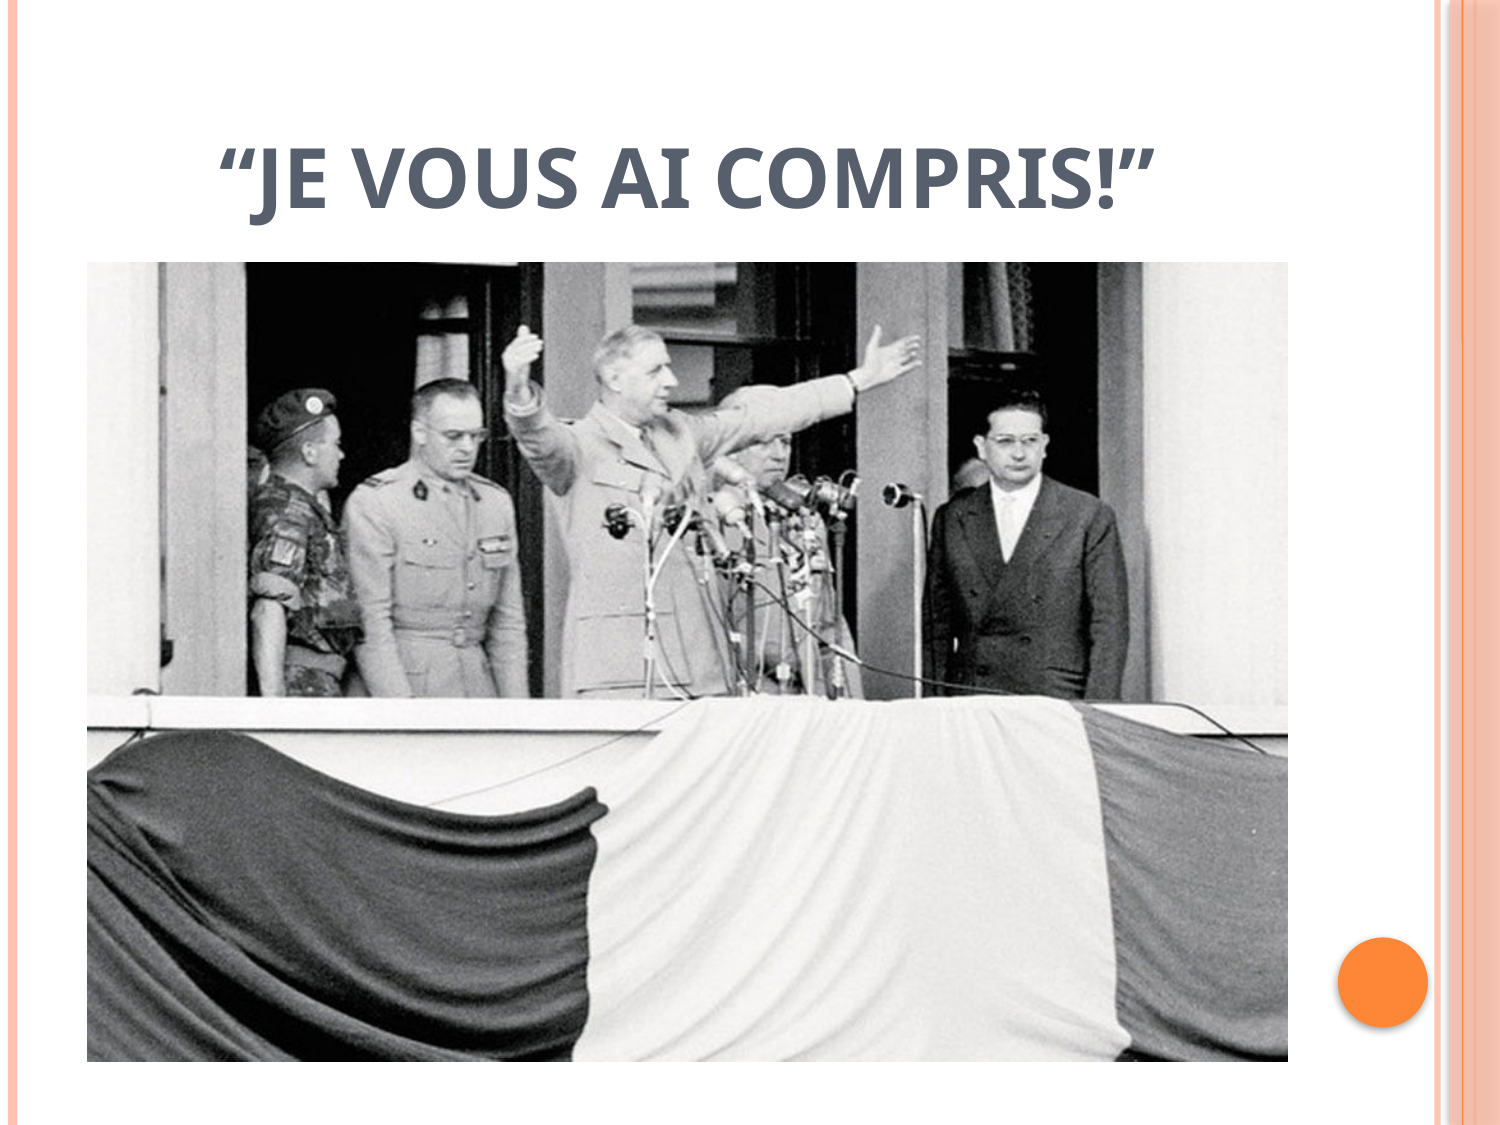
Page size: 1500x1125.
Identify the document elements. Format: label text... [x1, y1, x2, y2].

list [86, 261, 1289, 1063]
title “JE VOUS AI COMPRIS!” [75, 45, 1300, 233]
